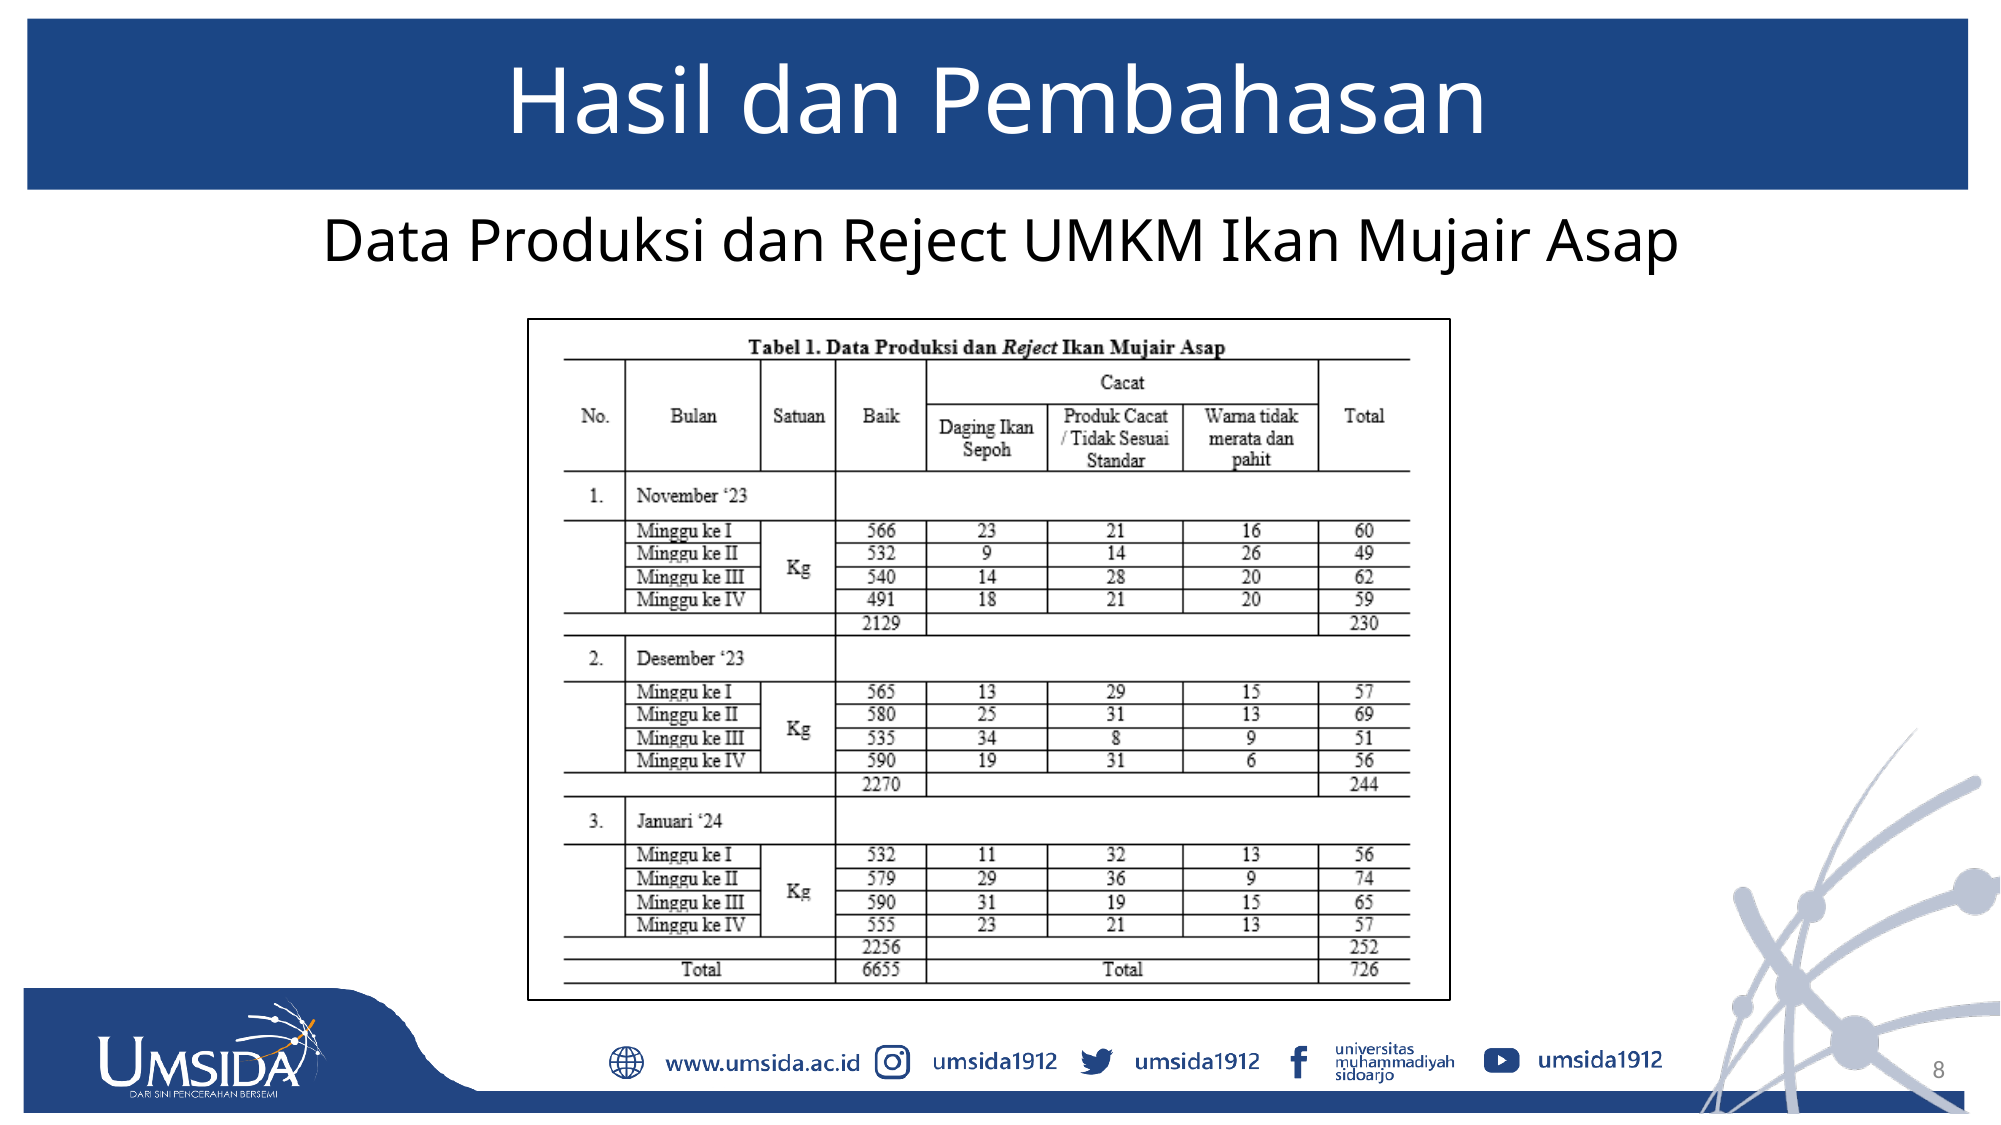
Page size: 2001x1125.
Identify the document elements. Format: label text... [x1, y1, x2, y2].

list Data Produksi dan Reject UMKM Ikan Mujair Asap [27, 203, 1969, 1039]
picture [23, 51, 2001, 1114]
title Hasil dan Pembahasan [27, 18, 1969, 190]
picture [528, 319, 1449, 999]
